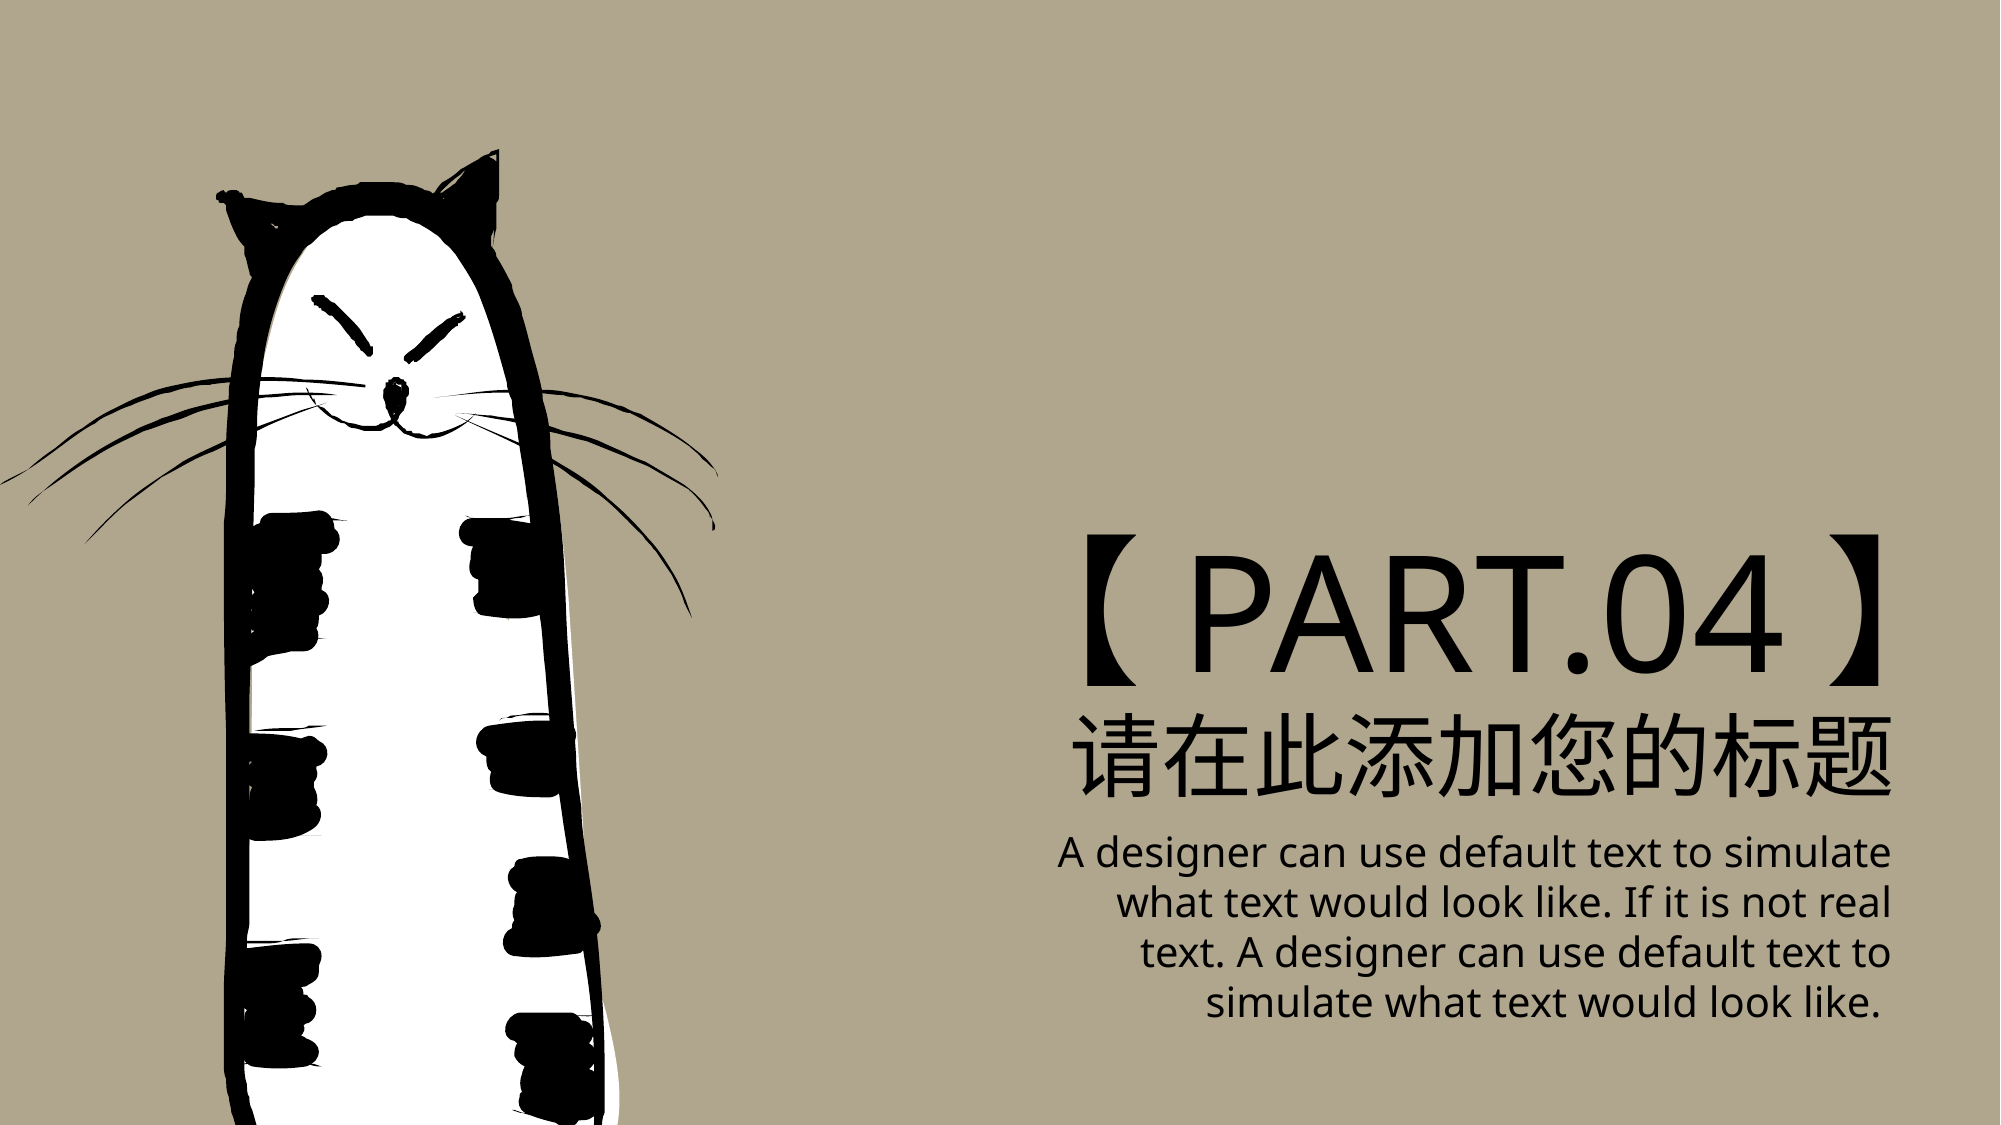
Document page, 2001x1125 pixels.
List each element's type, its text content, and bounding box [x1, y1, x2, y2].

text_box 【PART.04】 [928, 502, 2000, 713]
picture [0, 146, 718, 1125]
text_box 请在此添加您的标题 [1054, 691, 1929, 817]
text_box A designer can use default text to simulate what text would look like. If it is not real text. A designer can use default text to simulate what text would look like. [1029, 818, 1907, 1033]
